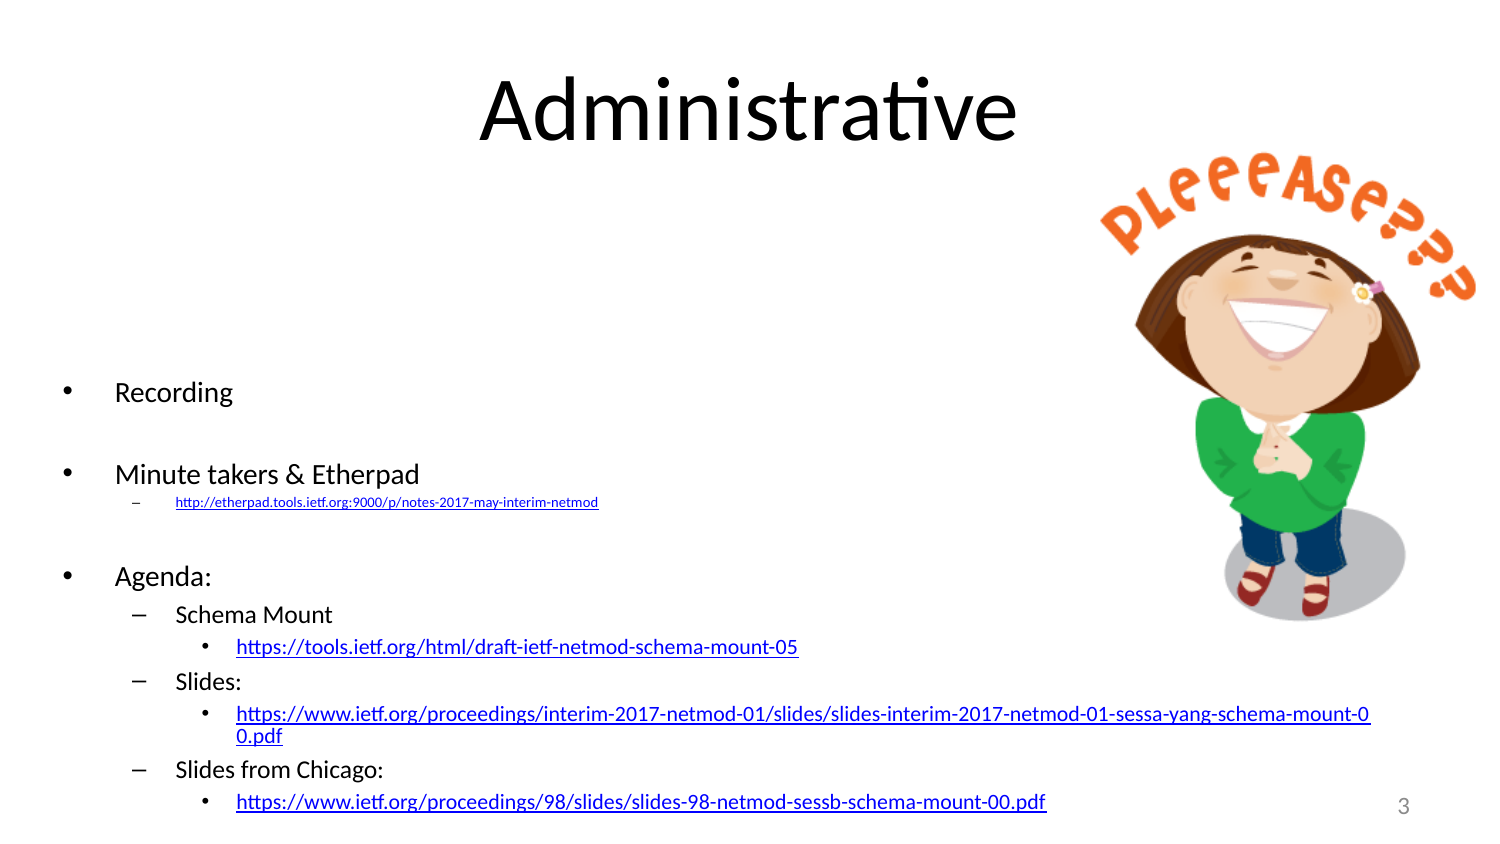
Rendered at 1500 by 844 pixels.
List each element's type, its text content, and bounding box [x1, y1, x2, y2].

picture [1085, 141, 1500, 633]
slide_number 3 [1074, 782, 1425, 827]
list Recording Minute takers & Etherpad http://etherpad.tools.ietf.org:9000/p/notes-2017-may-interim-netmod Agenda: Schema Mount https://tools.ietf.org/html/draft-ietf-netmod-schema-mount-05 Slides: https://www.ietf.org/proceedings/interim-2017-netmod-01/slides/slides-interim-2017-netmod-01-sessa-yang-schema-mount-00.pdf Slides from Chicago: https://www.ietf.org/proceedings/98/slides/slides-98-netmod-sessb-schema-mount-00.pdf [47, 324, 1398, 810]
title Administrative [75, 33, 1425, 175]
